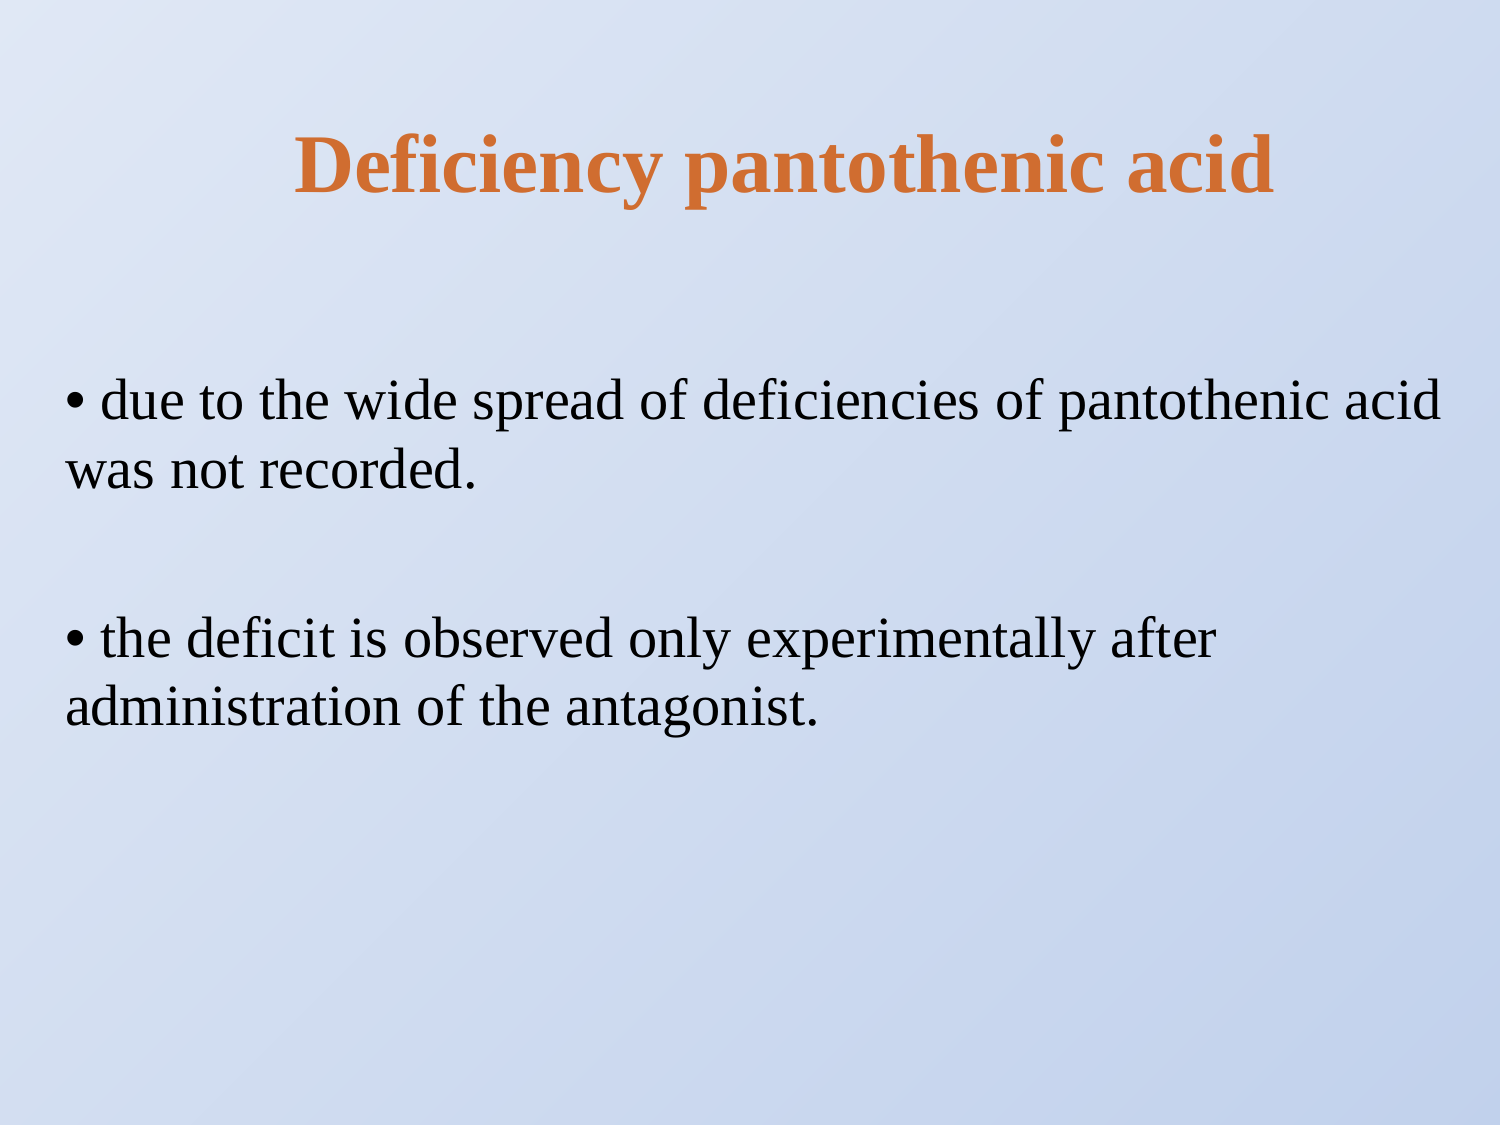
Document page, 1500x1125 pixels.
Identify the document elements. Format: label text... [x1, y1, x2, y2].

text_box • the deficit is observed only experimentally after administration of the antagonist. [64, 599, 1450, 807]
text_box Deficiency pantothenic acid [294, 113, 1276, 210]
text_box • due to the wide spread of deficiencies of pantothenic acid was not recorded. [64, 362, 1500, 569]
